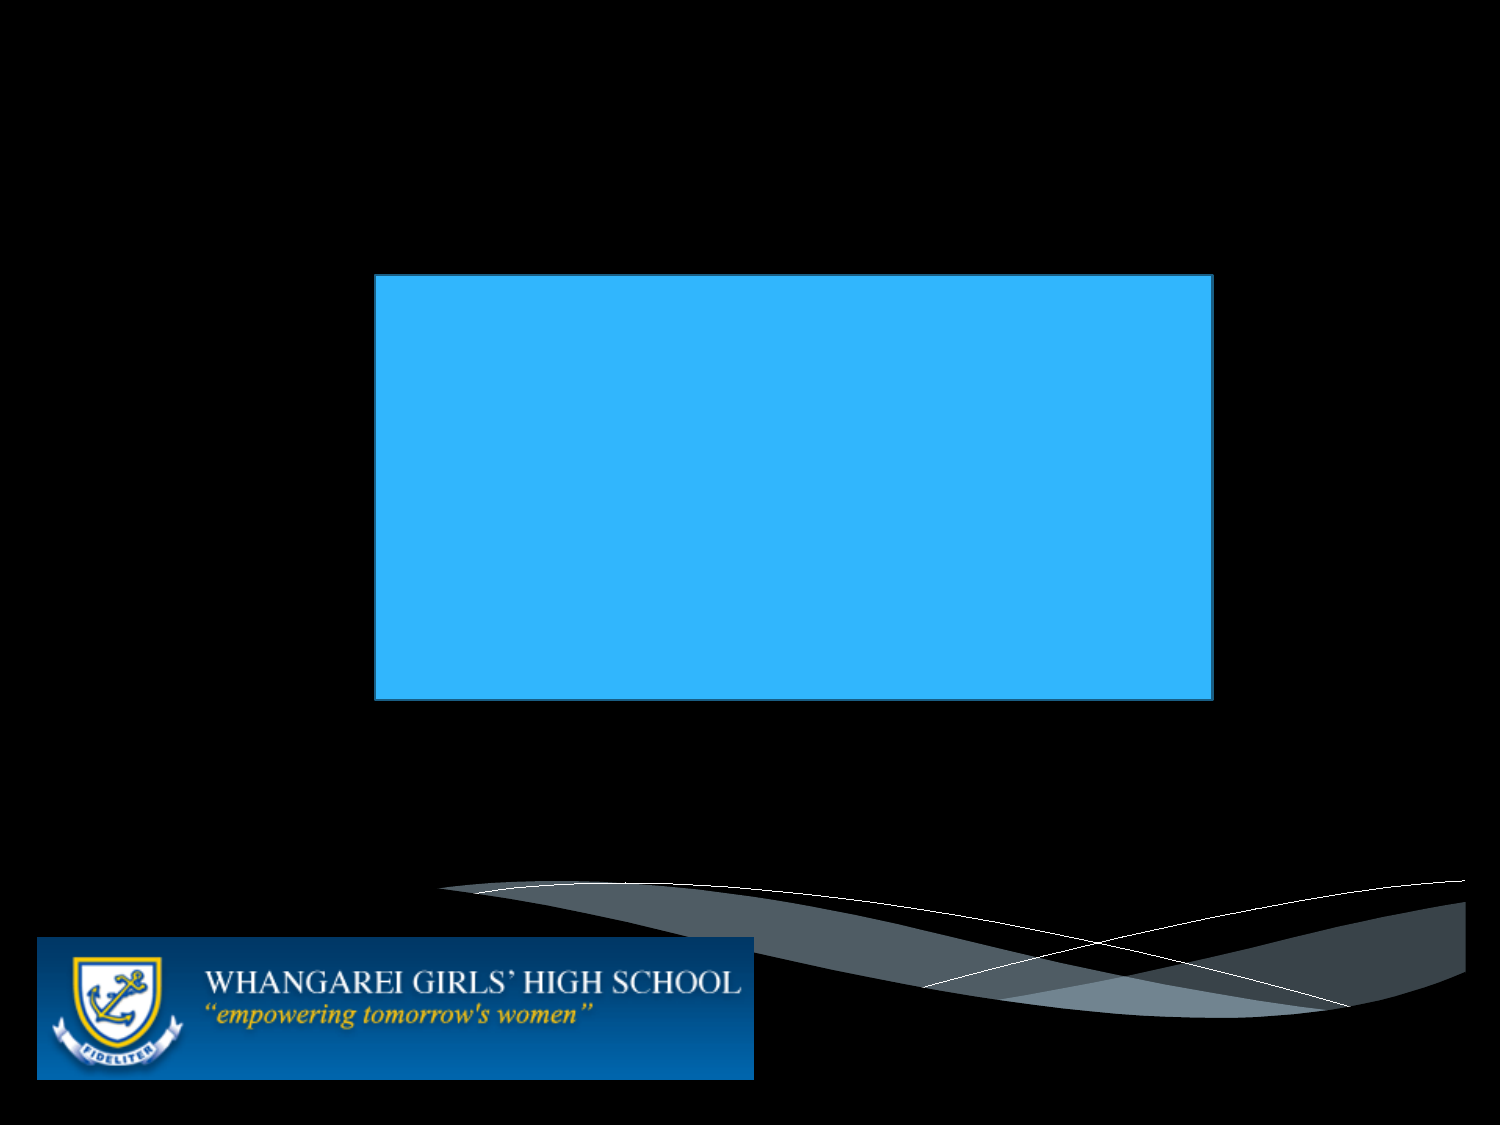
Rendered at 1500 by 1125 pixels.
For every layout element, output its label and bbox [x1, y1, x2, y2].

text_box [374, 274, 1214, 701]
picture [37, 937, 754, 1080]
